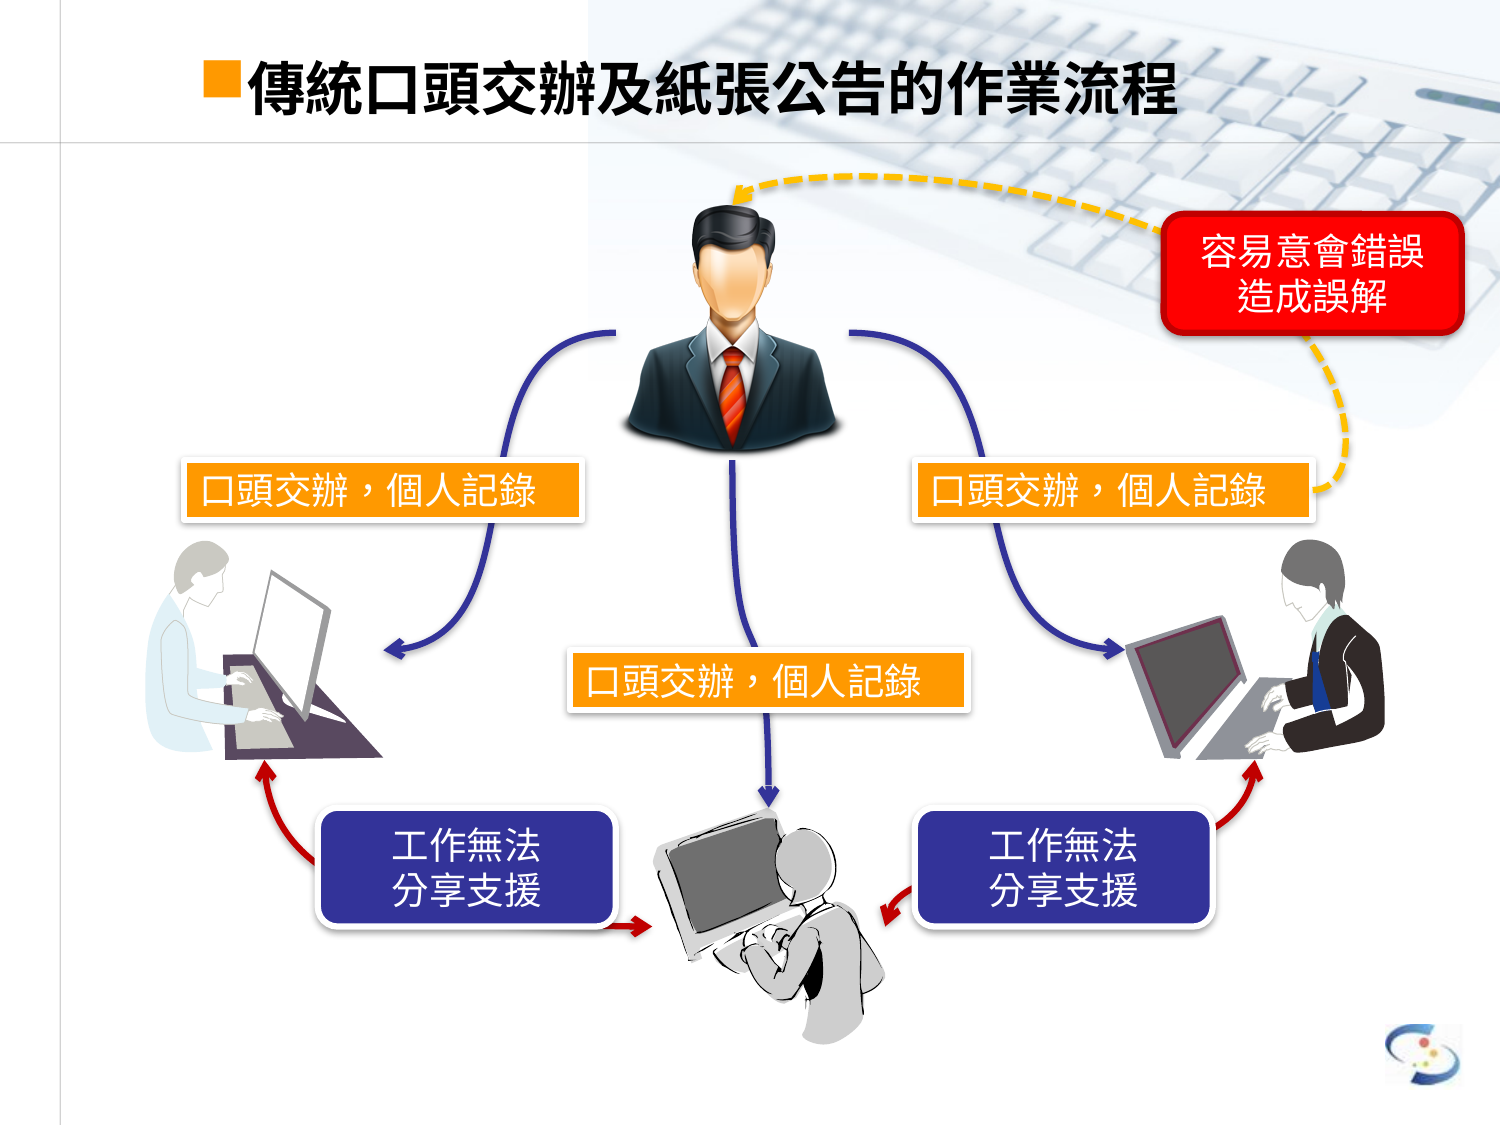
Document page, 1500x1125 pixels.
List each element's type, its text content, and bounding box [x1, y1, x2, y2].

picture [1385, 1024, 1465, 1090]
text_box 工作無法 分享支援 [314, 804, 369, 930]
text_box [848, 499, 1126, 651]
picture [651, 807, 886, 1046]
picture [145, 540, 383, 761]
title 傳統口頭交辦及紙張公告的作業流程 [74, 44, 1426, 144]
text_box 口頭交辦，個人記錄 [181, 457, 377, 523]
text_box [884, 759, 1256, 927]
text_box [576, 615, 844, 653]
text_box 工作無法 分享支援 [546, 804, 619, 930]
picture [588, 0, 1500, 142]
text_box 容易意會錯誤 造成誤解 [1317, 210, 1465, 336]
text_box 口頭交辦，個人記錄 [1130, 499, 1316, 523]
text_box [374, 648, 542, 1038]
picture [588, 144, 1500, 461]
text_box 口頭交辦，個人記錄 [567, 658, 971, 713]
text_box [732, 205, 1313, 491]
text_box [383, 332, 617, 651]
picture [1124, 539, 1385, 761]
